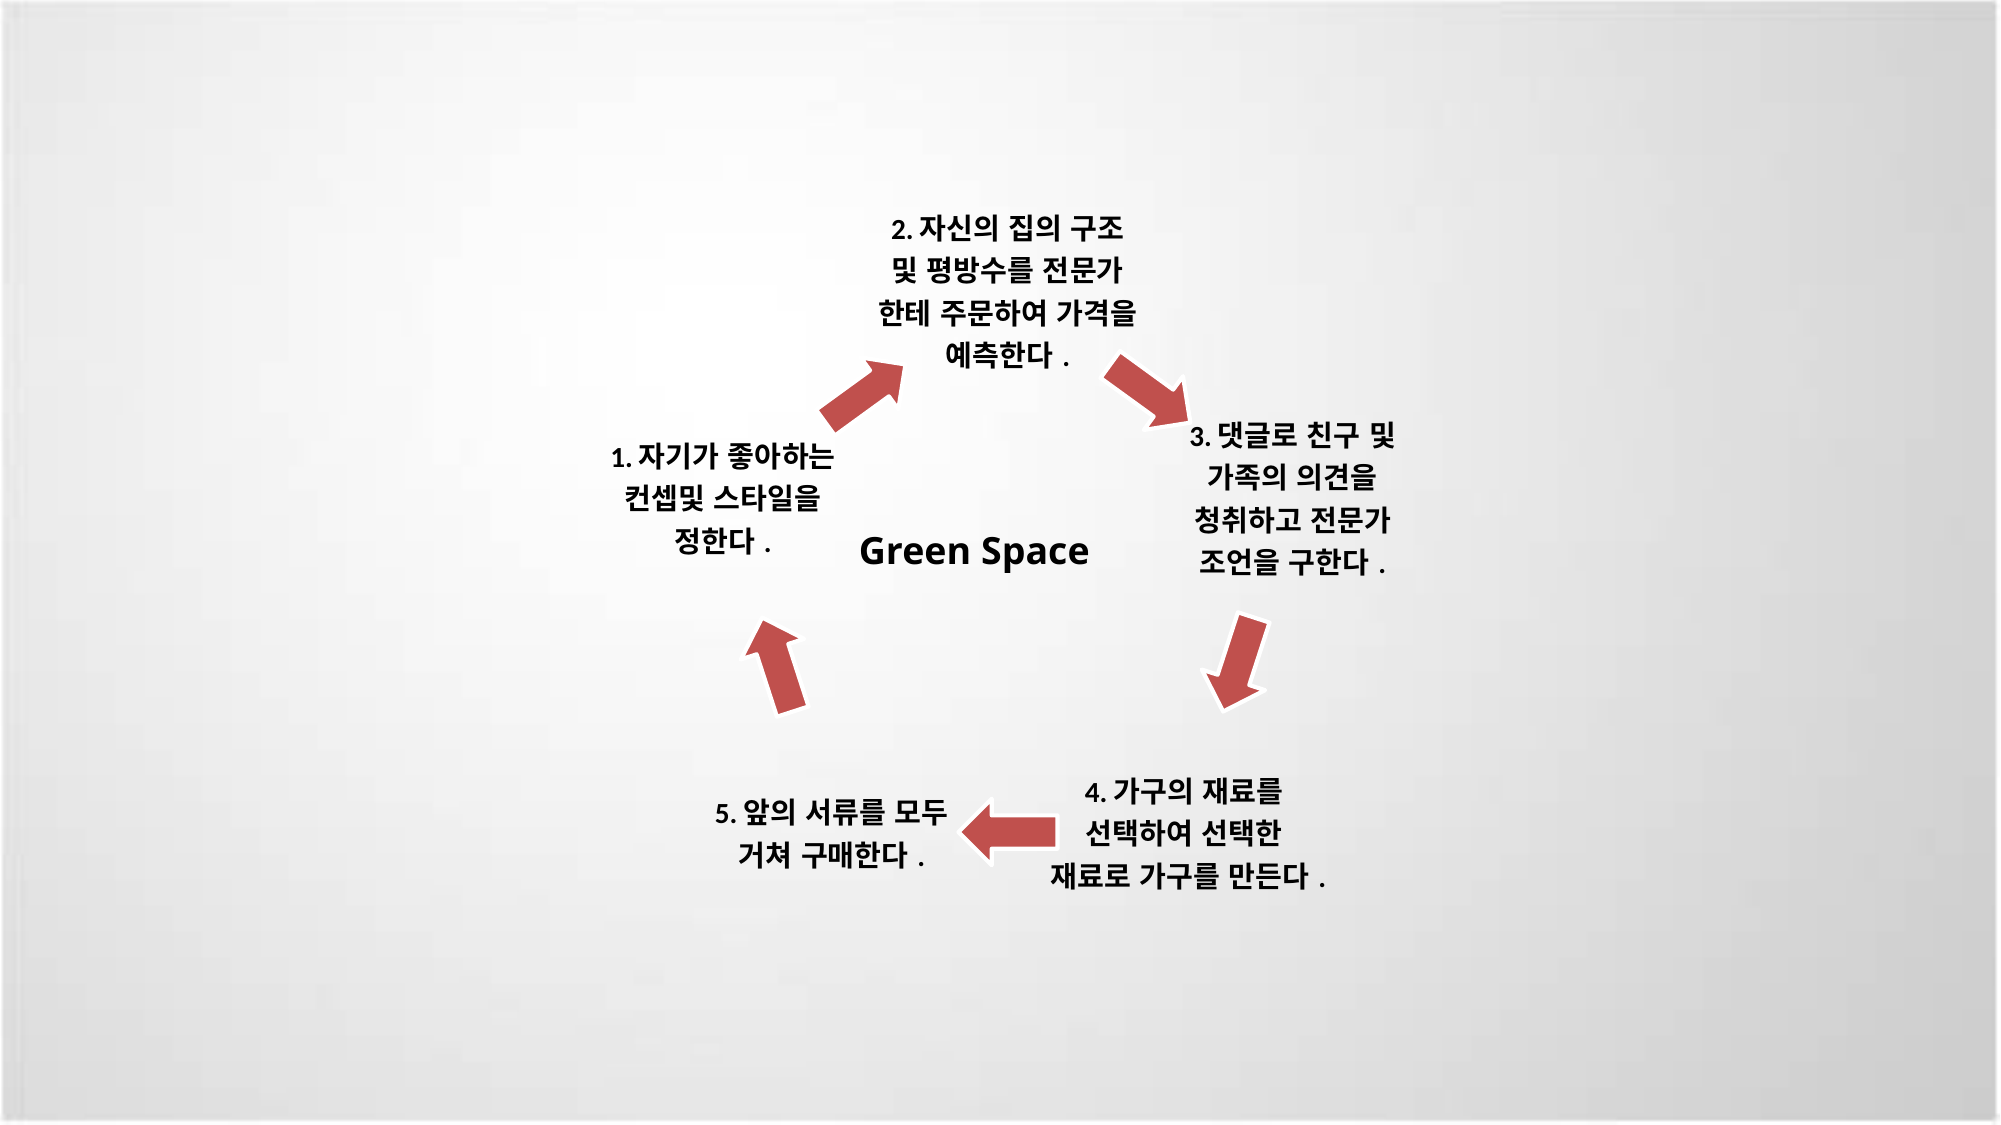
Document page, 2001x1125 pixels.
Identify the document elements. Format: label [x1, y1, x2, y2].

picture [0, 0, 2001, 1125]
text_box [413, 190, 1602, 990]
